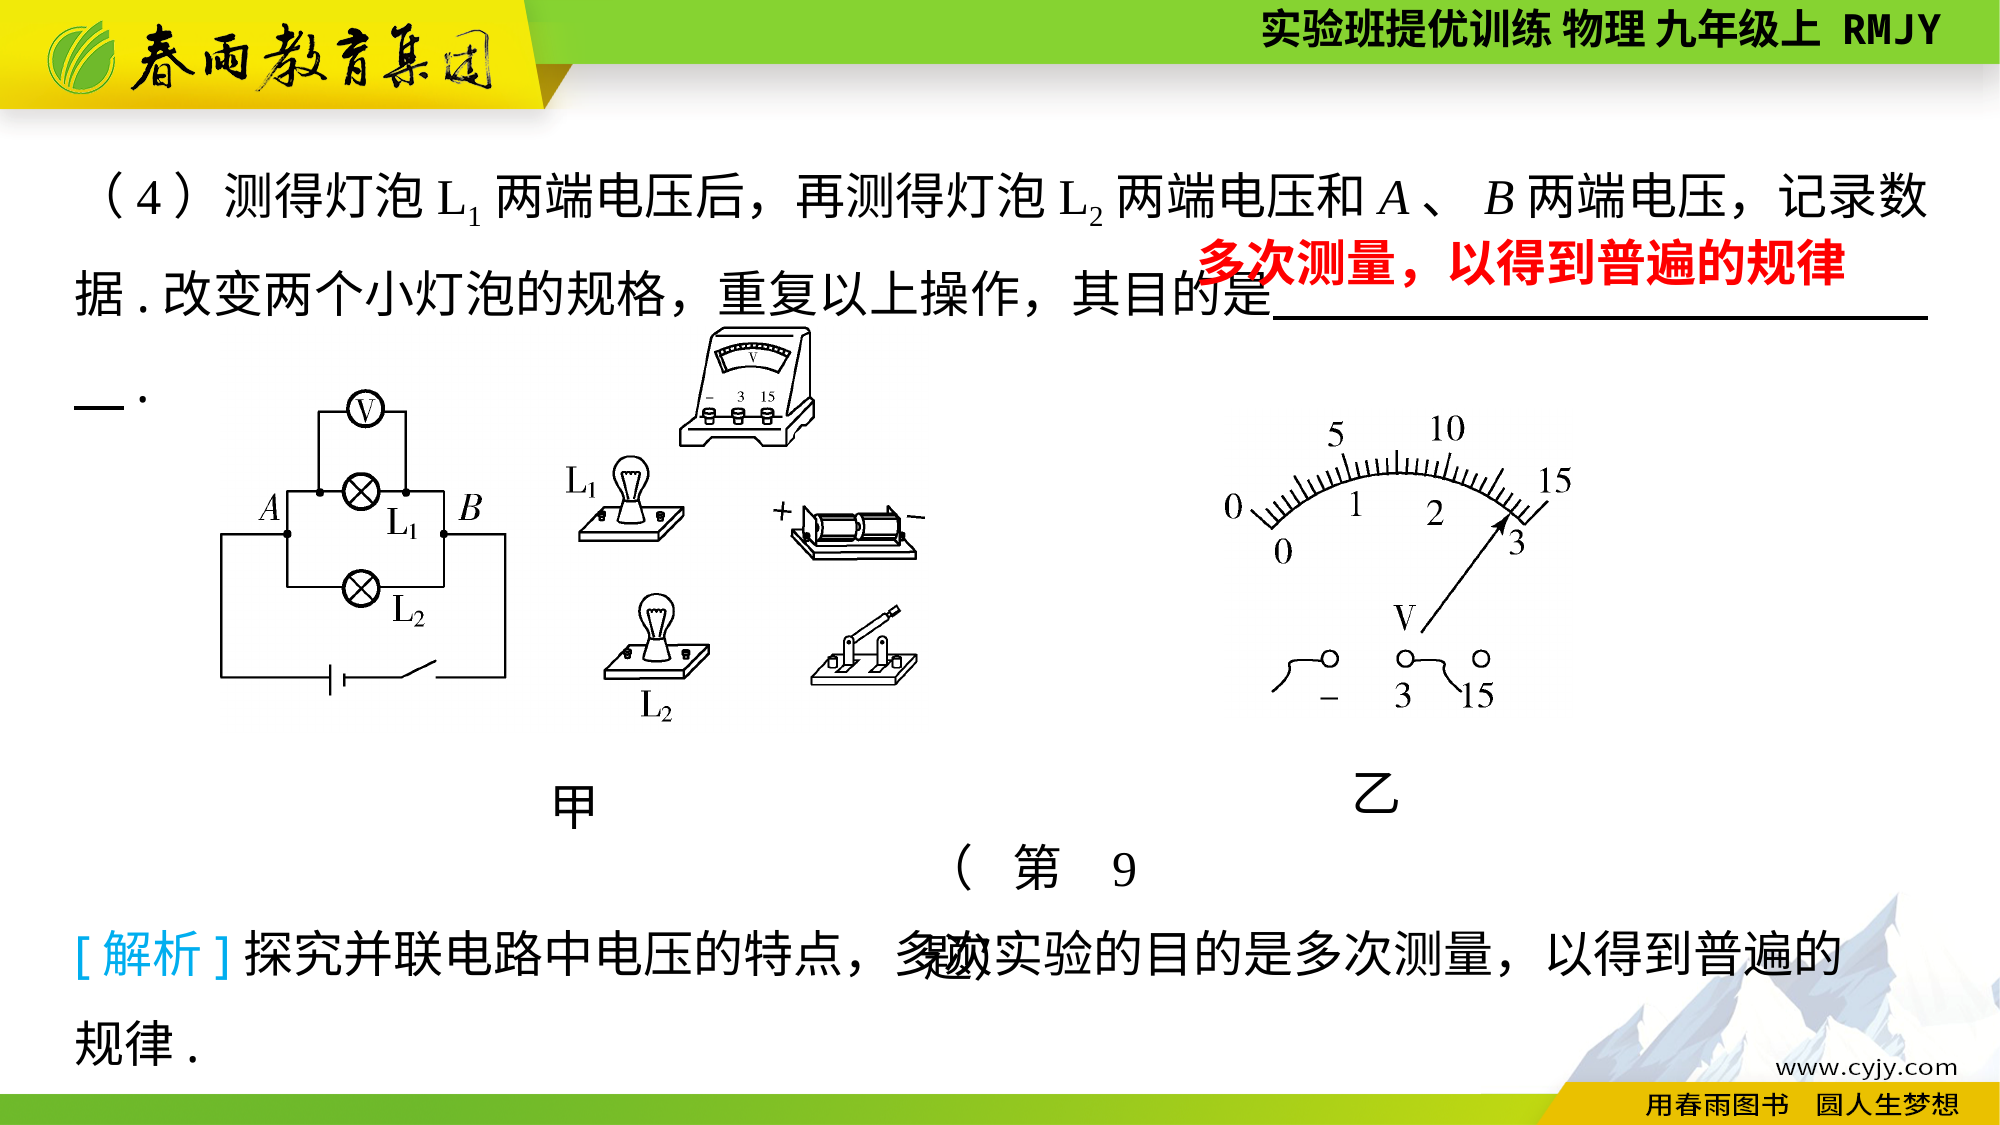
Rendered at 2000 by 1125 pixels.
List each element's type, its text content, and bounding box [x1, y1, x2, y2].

text_box 乙 [1337, 726, 1417, 829]
text_box 甲 [534, 742, 615, 843]
text_box 多次测量，以得到普遍的规律 [1181, 223, 1862, 299]
list （4）测得灯泡L1两端电压后，再测得灯泡L2两端电压和A、B两端电压，记录数据.改变两个小灯泡的规格，重复以上操作，其目的是 . [59, 122, 1944, 320]
picture [0, 0, 2000, 1125]
text_box [解析]探究并联电路中电压的特点，多次实验的目的是多次测量，以得到普遍的 规律. [59, 884, 1944, 1080]
text_box （第9题） [909, 798, 1164, 884]
